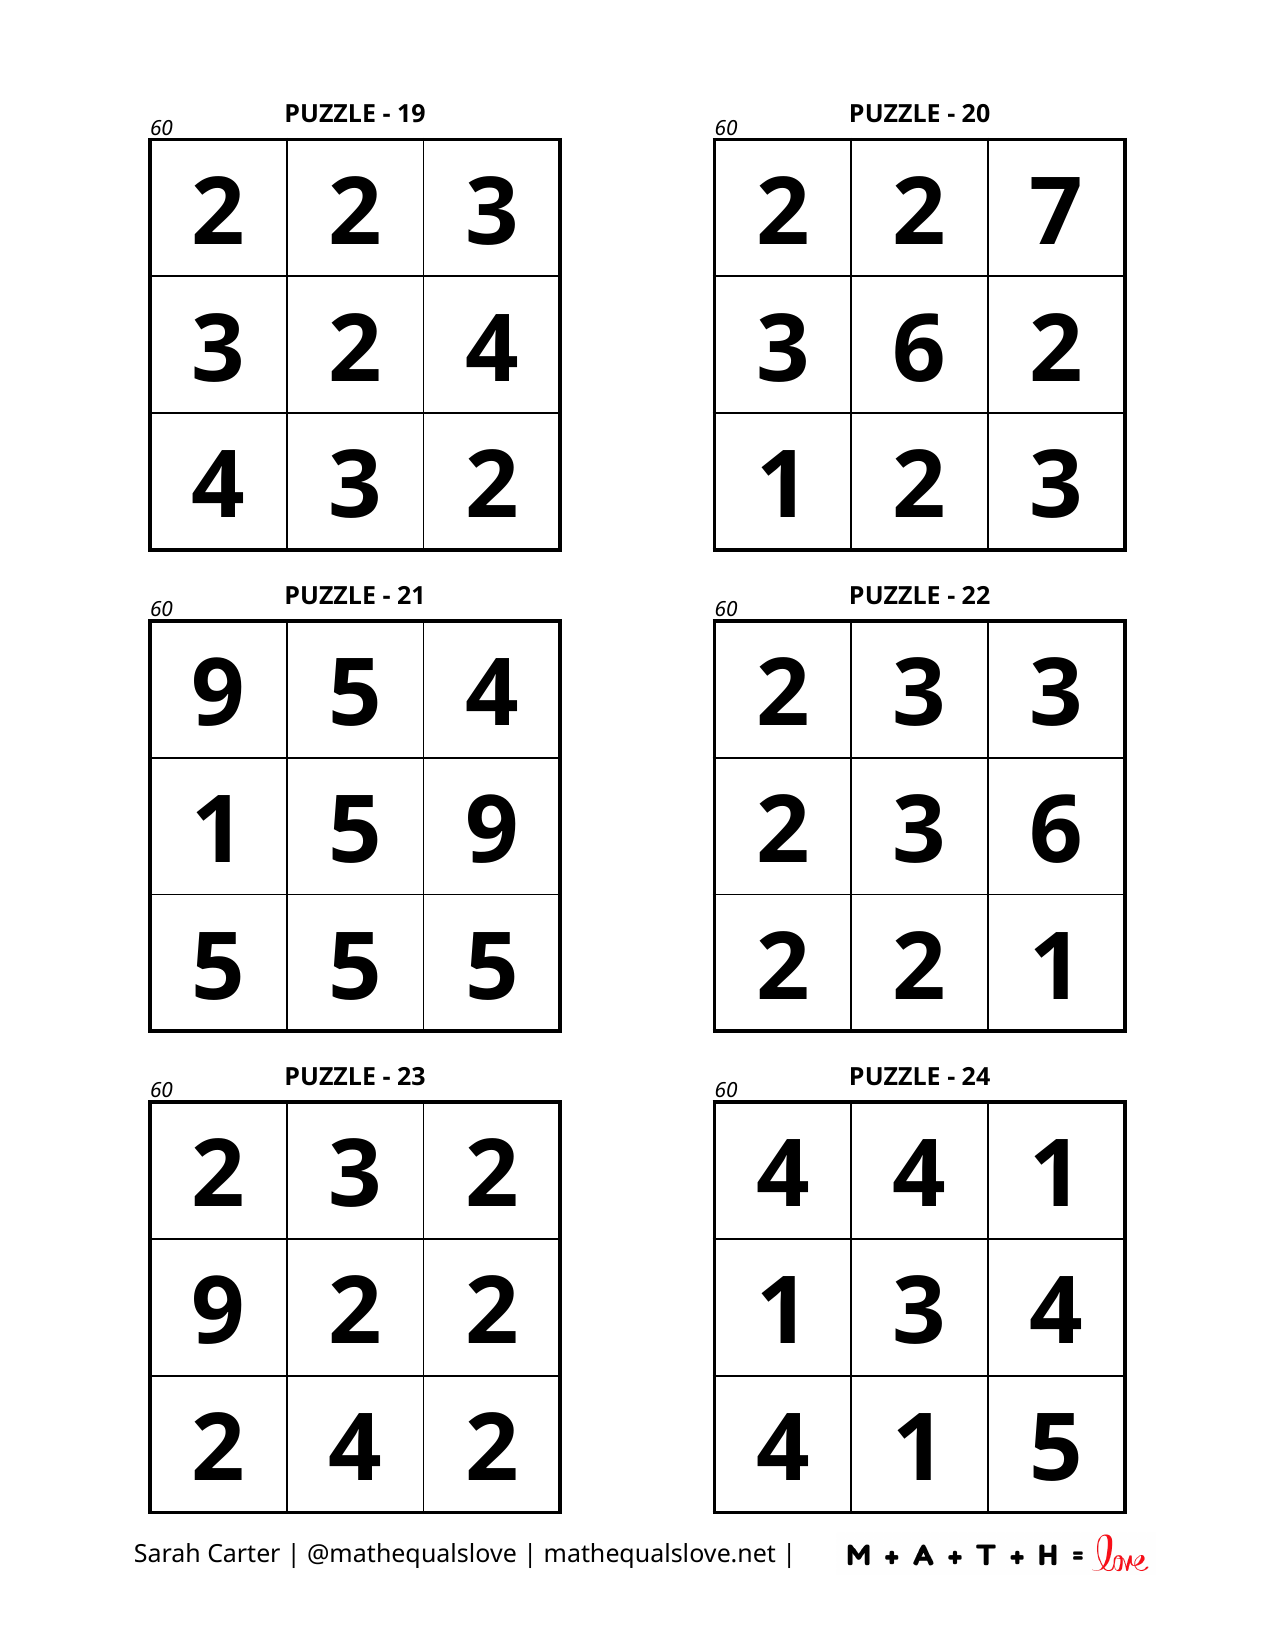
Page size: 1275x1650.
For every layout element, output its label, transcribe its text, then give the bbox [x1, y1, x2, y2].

table_cell 4 [424, 277, 558, 412]
table_header 2 [716, 623, 850, 757]
table_cell 2 [852, 895, 987, 1029]
table_header 5 [288, 623, 423, 757]
table_header 2 [424, 1104, 558, 1238]
table_cell 2 [989, 277, 1123, 412]
table_cell 2 [288, 277, 423, 412]
text_box 60 [149, 1077, 359, 1103]
table_header 2 [852, 141, 987, 275]
table_cell 5 [989, 1377, 1123, 1511]
table_cell 3 [852, 1240, 987, 1375]
text_box PUZZLE - 22 [714, 579, 1125, 610]
text_box PUZZLE - 19 [149, 97, 561, 128]
table_cell 2 [852, 414, 987, 548]
text_box 60 [149, 595, 359, 621]
table_cell 2 [716, 759, 850, 894]
text_box 60 [714, 114, 923, 140]
table_header 7 [989, 141, 1123, 275]
text_box 60 [714, 595, 923, 621]
table_cell 2 [152, 1377, 286, 1511]
table_cell 5 [152, 895, 286, 1029]
table_header 4 [716, 1104, 850, 1238]
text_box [118, 1529, 1199, 1576]
table_cell 5 [288, 895, 423, 1029]
text_box PUZZLE - 23 [149, 1060, 561, 1091]
text_box 60 [149, 114, 359, 140]
table_header 3 [424, 141, 558, 275]
table_cell 3 [989, 414, 1123, 548]
table_header 9 [152, 623, 286, 757]
table_header 2 [152, 1104, 286, 1238]
table_cell 2 [716, 895, 850, 1029]
table_cell 3 [716, 277, 850, 412]
table_cell 1 [716, 414, 850, 548]
table_cell 6 [989, 759, 1123, 894]
table_cell 3 [852, 759, 987, 894]
table_header 2 [288, 141, 423, 275]
table_cell 2 [424, 1377, 558, 1511]
table_cell 2 [288, 1240, 423, 1375]
table_header 2 [152, 141, 286, 275]
table_cell 5 [424, 895, 558, 1029]
table_header 4 [852, 1104, 987, 1238]
table_cell 3 [152, 277, 286, 412]
table_cell 2 [424, 414, 558, 548]
table_cell 1 [716, 1240, 850, 1375]
text_box PUZZLE - 21 [149, 579, 561, 610]
table_header 1 [989, 1104, 1123, 1238]
table_cell 4 [716, 1377, 850, 1511]
table_cell 9 [424, 759, 558, 894]
table_cell 5 [288, 759, 423, 894]
table_cell 3 [288, 414, 423, 548]
table_header 3 [852, 623, 987, 757]
table_cell 2 [424, 1240, 558, 1375]
text_box PUZZLE - 20 [714, 97, 1125, 128]
table_header 3 [989, 623, 1123, 757]
text_box 60 [714, 1077, 923, 1103]
table_cell 1 [152, 759, 286, 894]
table_cell 1 [989, 895, 1123, 1029]
table_cell 4 [152, 414, 286, 548]
table_cell 9 [152, 1240, 286, 1375]
table_cell 1 [852, 1377, 987, 1511]
table_cell 6 [852, 277, 987, 412]
table_header 4 [424, 623, 558, 757]
table_cell 4 [989, 1240, 1123, 1375]
text_box PUZZLE - 24 [714, 1060, 1125, 1091]
table_header 2 [716, 141, 850, 275]
table_cell 4 [288, 1377, 423, 1511]
table_header 3 [288, 1104, 423, 1238]
